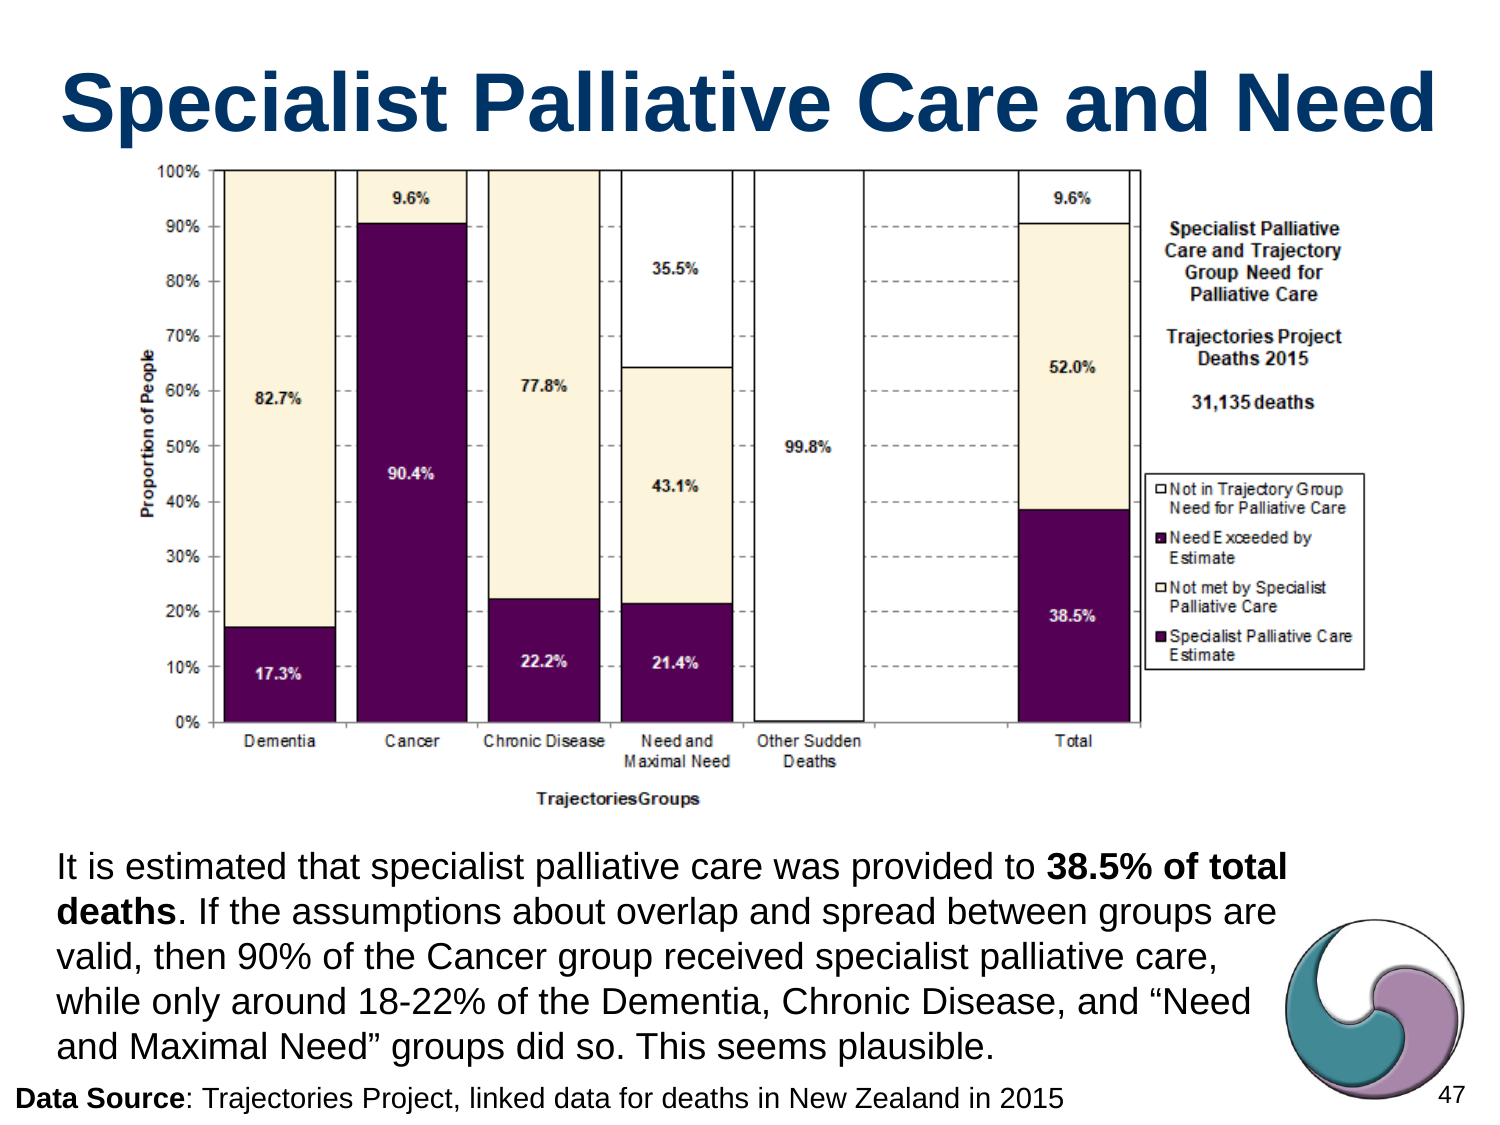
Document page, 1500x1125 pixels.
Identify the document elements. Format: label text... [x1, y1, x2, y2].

list It is estimated that specialist palliative care was provided to 38.5% of total deaths. If the assumptions about overlap and spread between groups are valid, then 90% of the Cancer group received specialist palliative care, while only around 18-22% of the Dementia, Chronic Disease, and “Need and Maximal Need” groups did so. This seems plausible. [41, 833, 1330, 885]
picture [1281, 916, 1468, 1101]
picture [127, 136, 1373, 841]
list Data Source: Trajectories Project, linked data for deaths in New Zealand in 2015 [0, 1071, 1188, 1123]
title Specialist Palliative Care and Need [0, 12, 1500, 200]
picture [1441, 1089, 1447, 1097]
